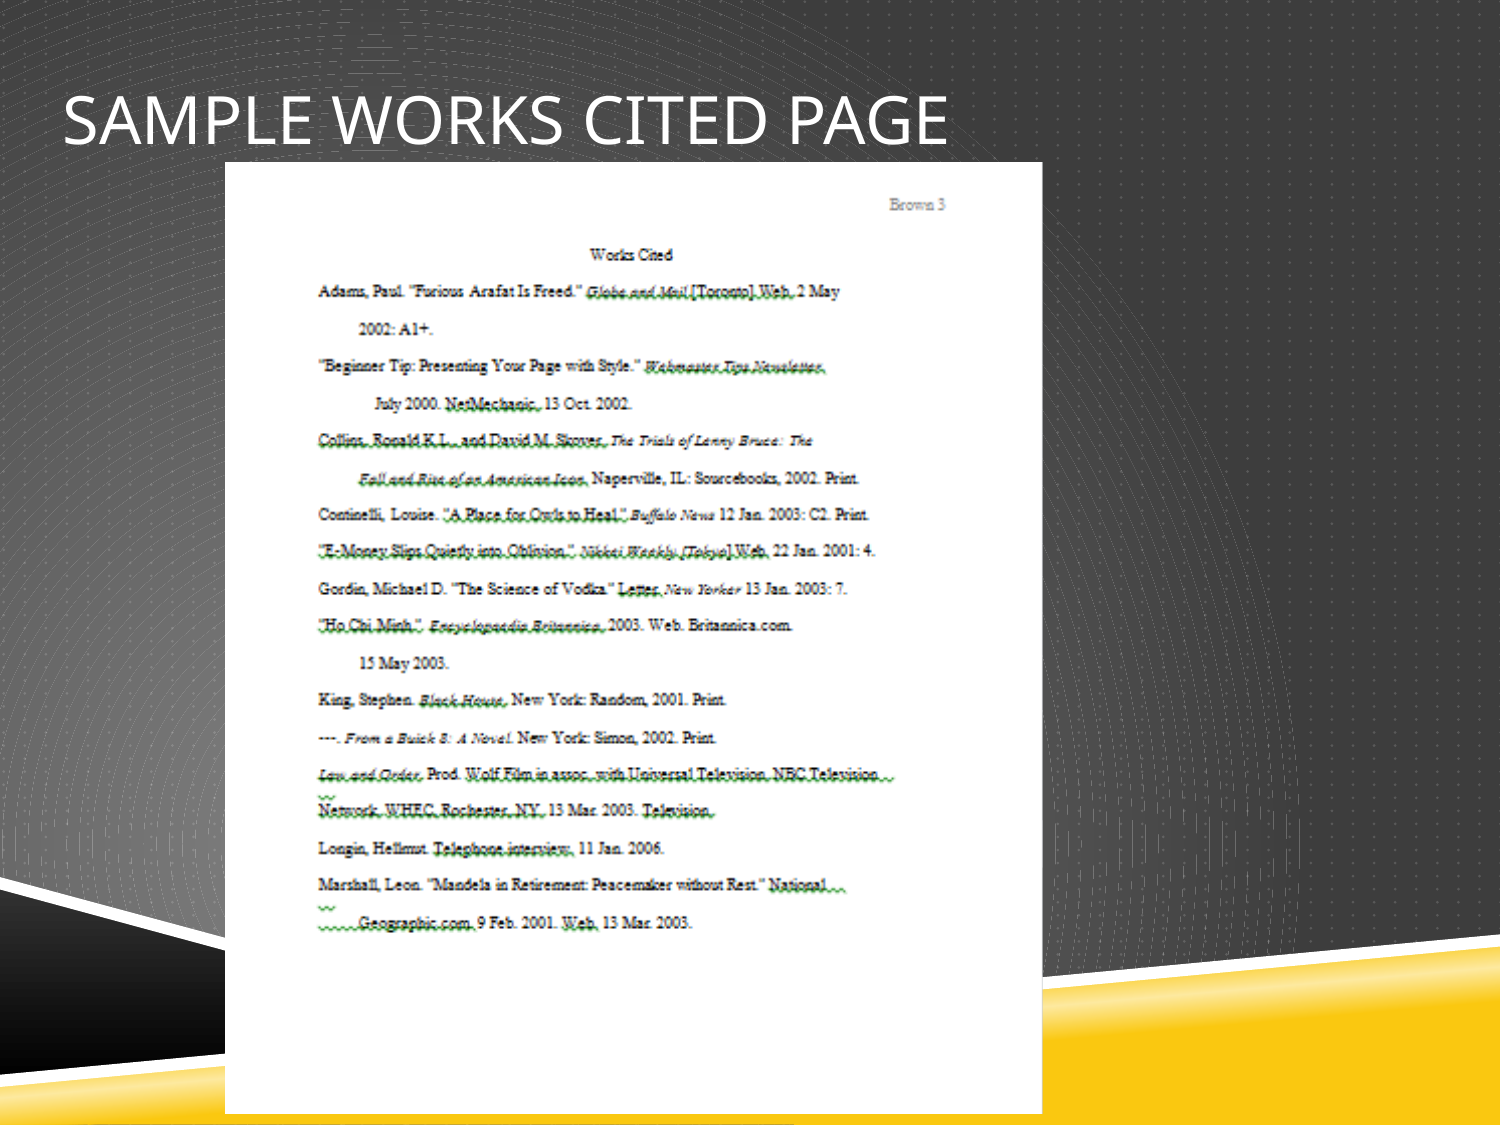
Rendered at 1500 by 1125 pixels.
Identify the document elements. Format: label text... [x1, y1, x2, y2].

text_box Sample Works cited page [62, 62, 1438, 173]
picture [224, 162, 1043, 1114]
